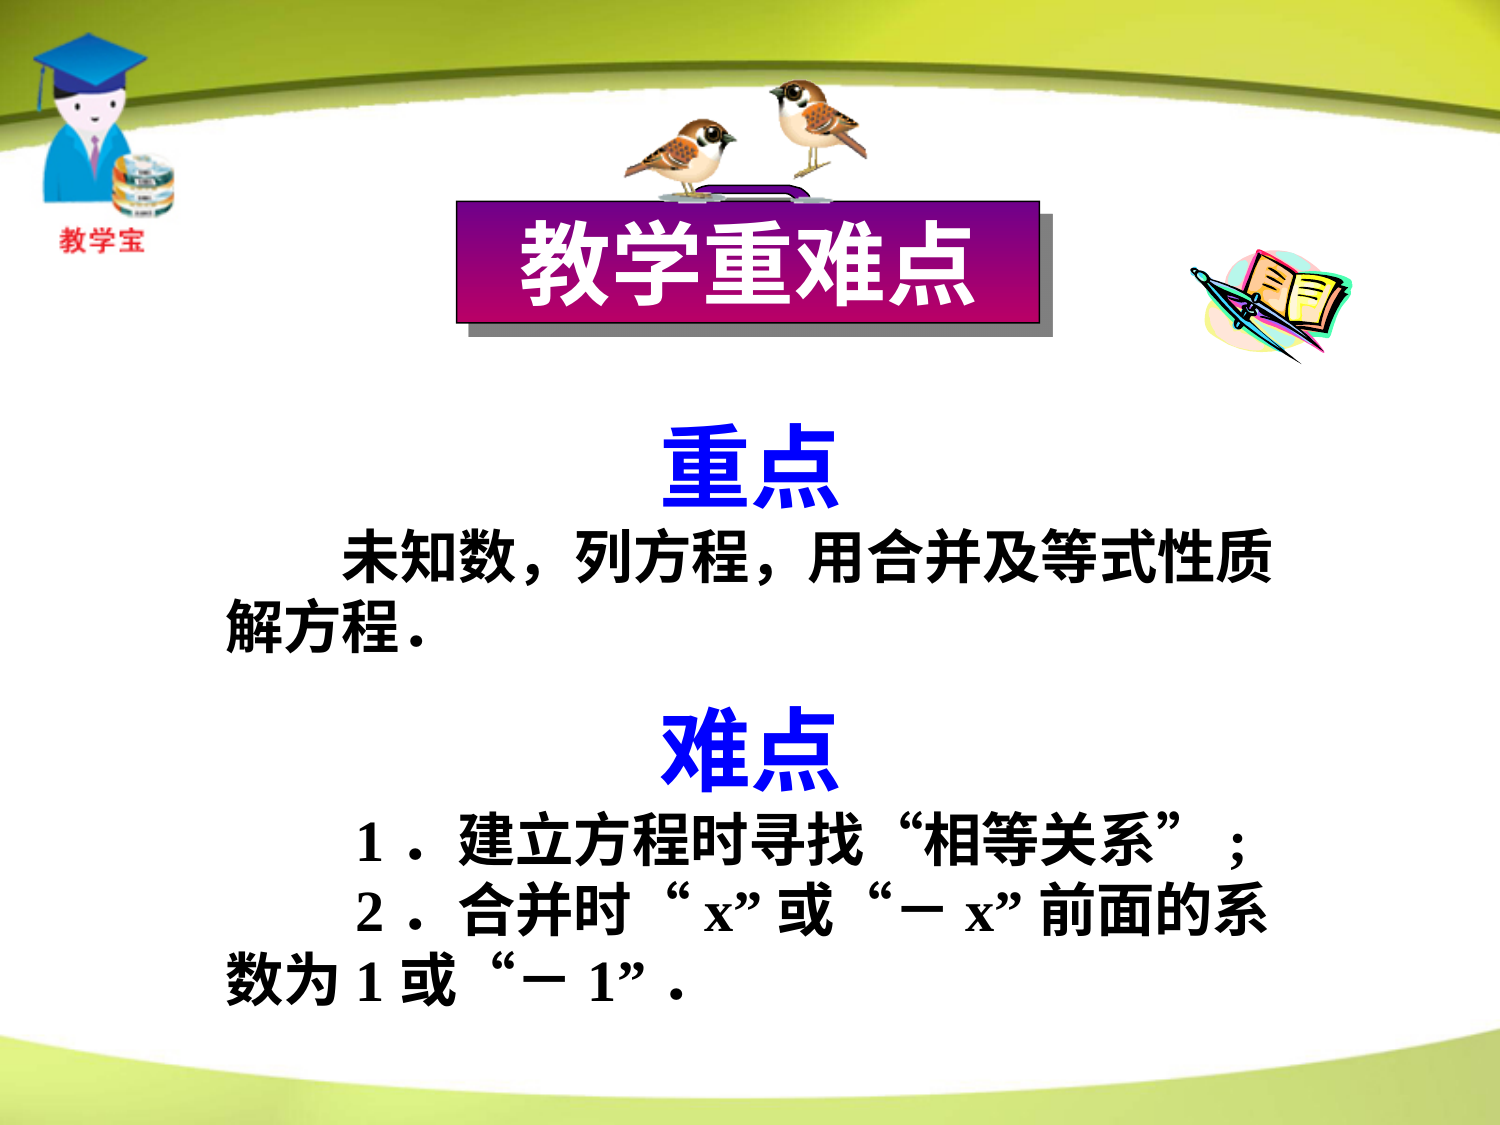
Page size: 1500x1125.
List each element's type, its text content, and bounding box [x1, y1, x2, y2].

text_box 重点 未知数，列方程，用合并及等式性质解方程． 难点 1．建立方程时寻找“相等关系”; 2．合并时“x”或“－x”前面的系数为1或“－1”． [210, 369, 1312, 1020]
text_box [456, 45, 1040, 324]
picture [0, 0, 1500, 1125]
